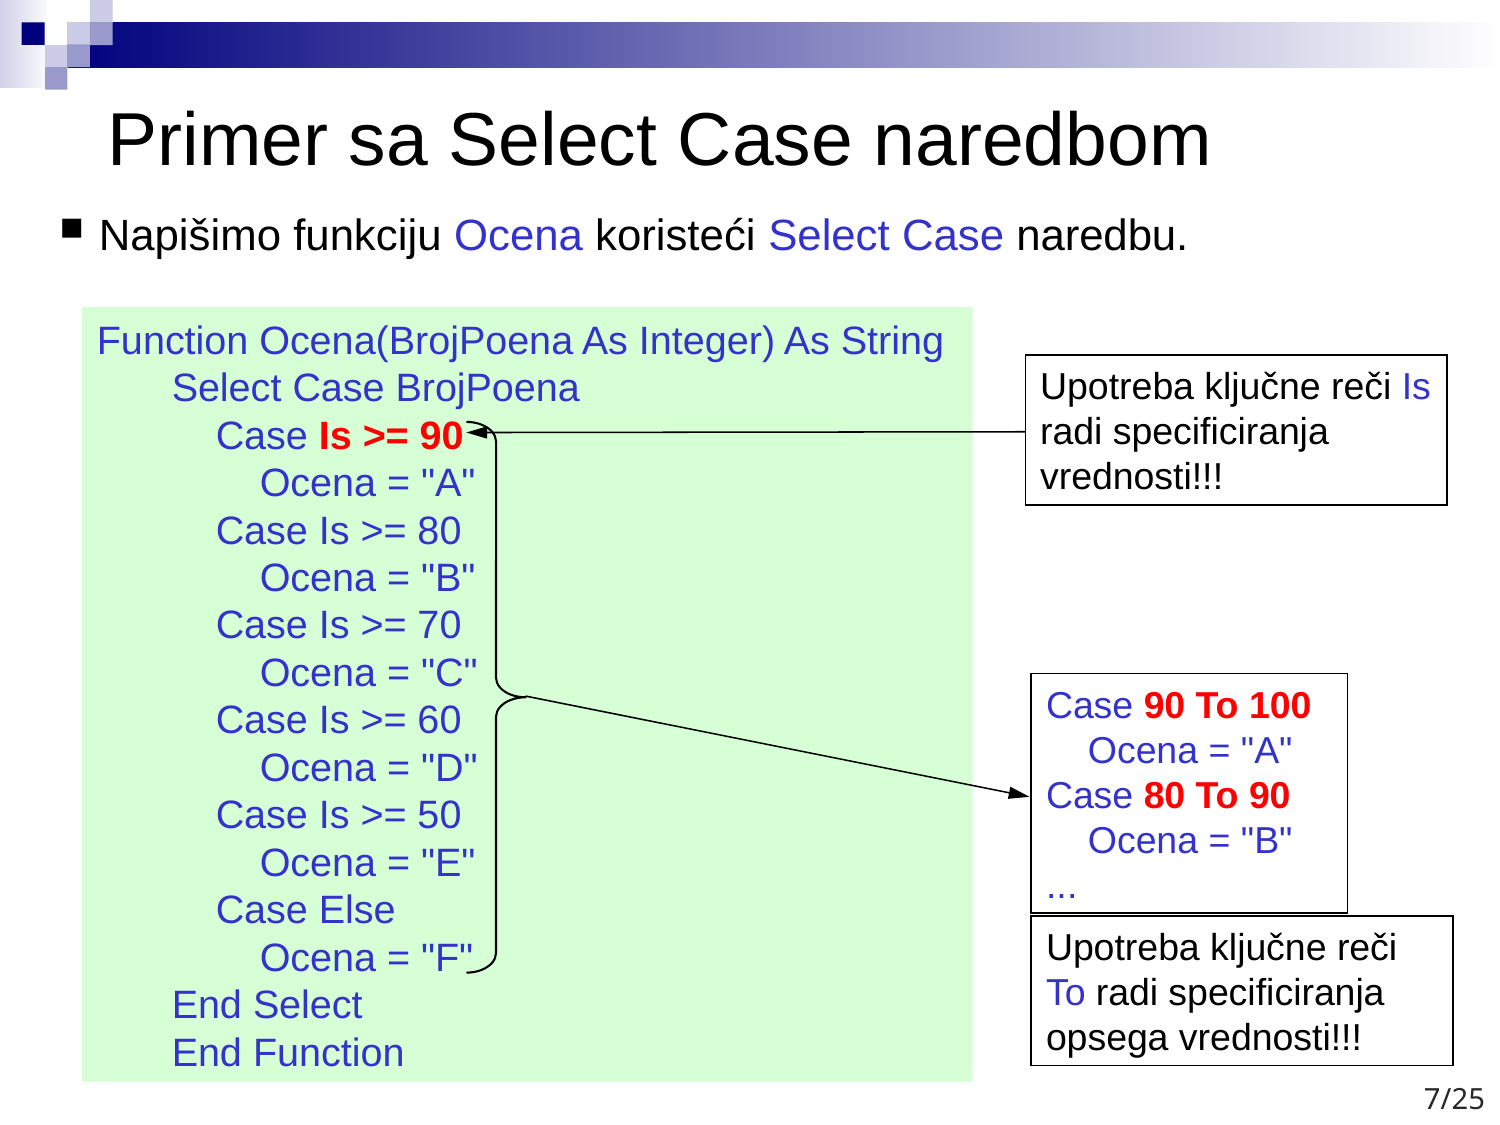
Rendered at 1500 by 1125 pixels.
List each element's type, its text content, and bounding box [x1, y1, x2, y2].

text_box Upotreba ključne reči Is radi specificiranja vrednosti!!! [1025, 355, 1448, 505]
text_box 7/25 [1374, 1072, 1500, 1123]
text_box [525, 695, 1030, 799]
text_box [466, 421, 526, 973]
text_box Upotreba ključne reči To radi specificiranja opsega vrednosti!!! [1031, 915, 1454, 1066]
title Primer sa Select Case naredbom [92, 75, 1254, 197]
text_box Function Ocena(BrojPoena As Integer) As String Select Case BrojPoena Case Is >= 90 Ocena = "A" Case Is >= 80 Ocena = "B" Case Is >= 70 Ocena = "C" Case Is >= 60 Ocena = "D" Case Is >= 50 Ocena = "E" Case Else Ocena = "F" End Select End Function [82, 307, 973, 1082]
list Napišimo funkciju Ocena koristeći Select Case naredbu. [50, 199, 1231, 270]
text_box Case 90 To 100 Ocena = "A" Case 80 To 90 Ocena = "B" ... [1031, 673, 1348, 914]
